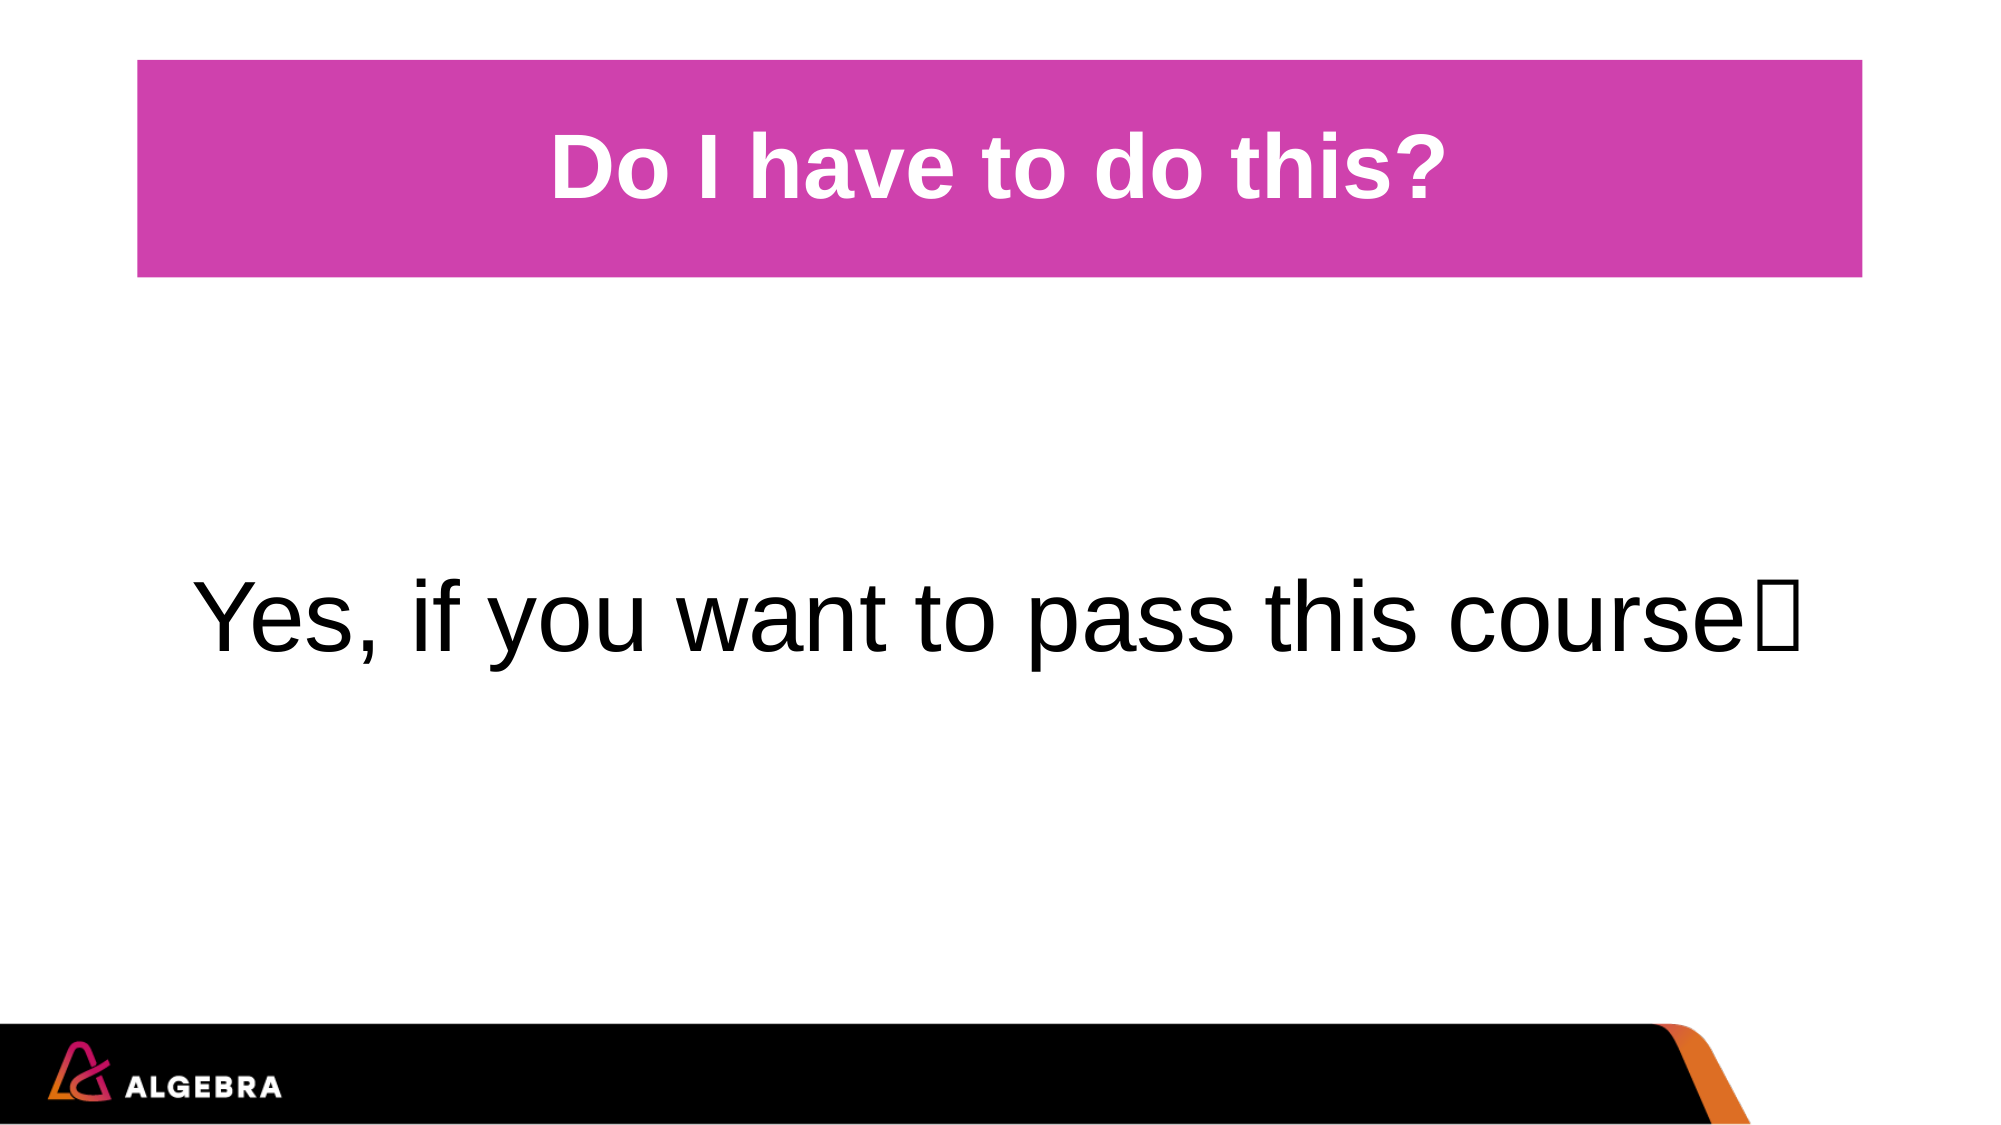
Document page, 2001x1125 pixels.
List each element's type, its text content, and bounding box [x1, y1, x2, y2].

title Do I have to do this? [137, 59, 1863, 278]
list Yes, if you want to pass this course [137, 299, 1863, 1014]
picture [0, 1023, 1958, 1125]
